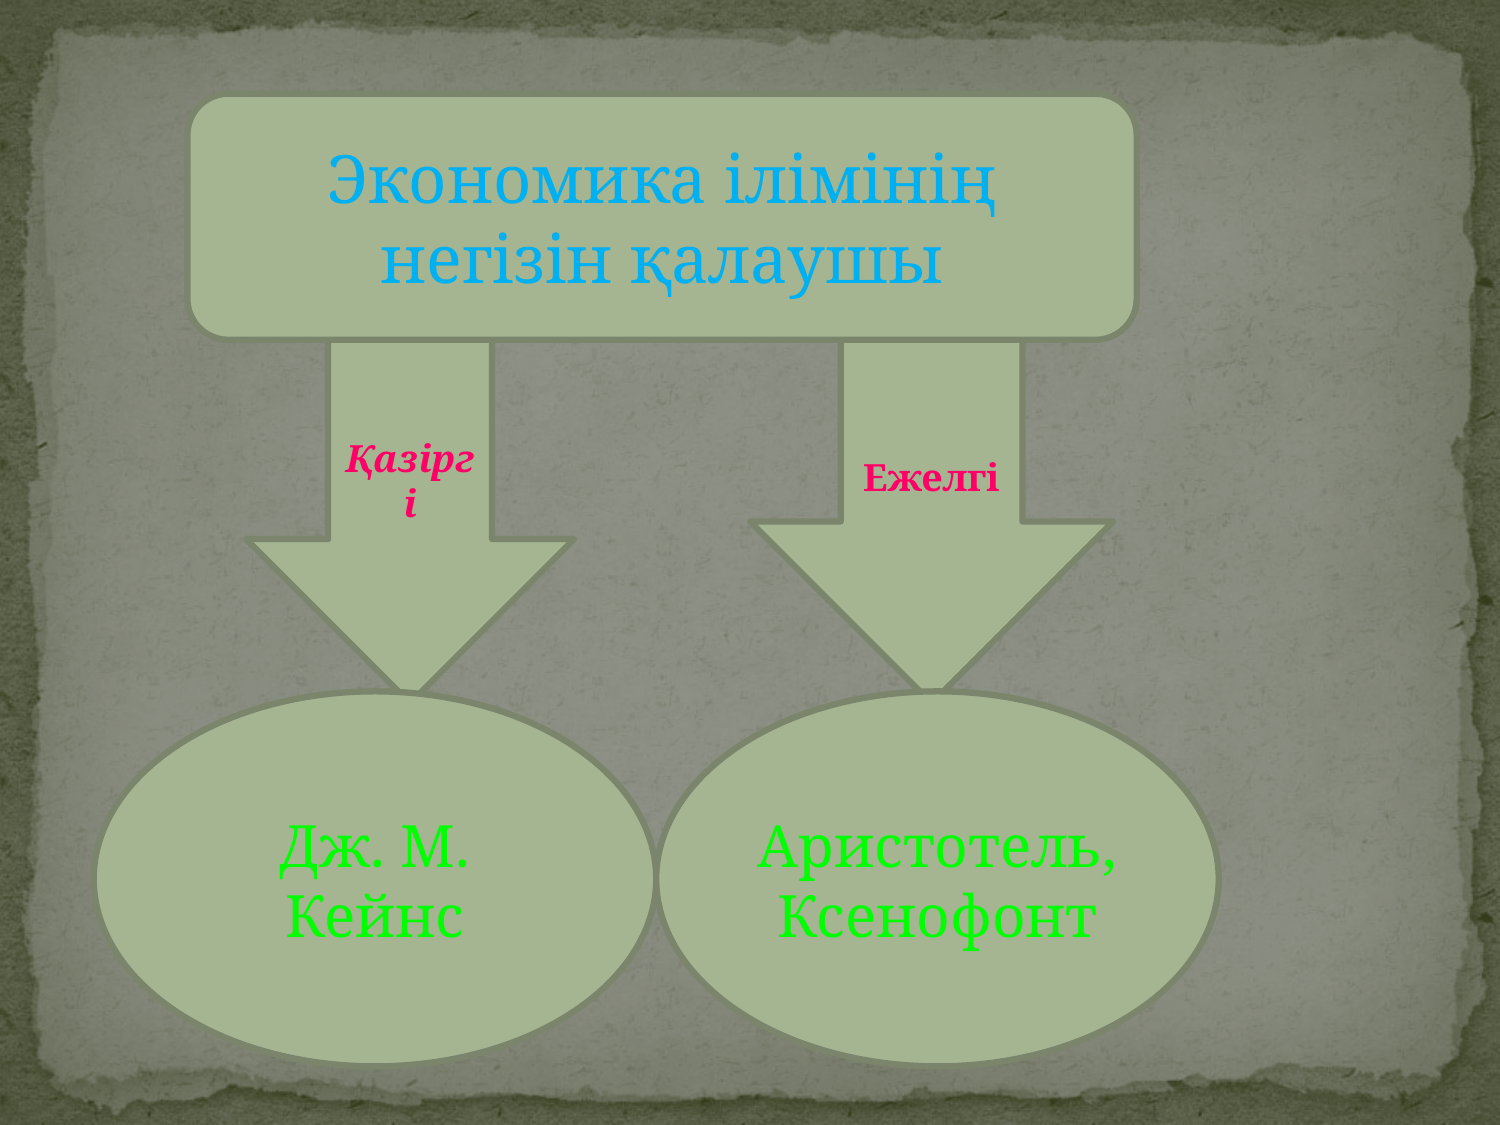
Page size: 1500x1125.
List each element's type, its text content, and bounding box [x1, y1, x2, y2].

text_box Экономика ілімінің негізін қалаушы [184, 90, 1140, 343]
text_box Қазіргі [243, 343, 578, 691]
text_box Ежелгі [747, 343, 1117, 688]
text_box Дж. М. Кейнс [90, 688, 656, 1070]
text_box Аристотель, Ксенофонт [653, 688, 1222, 1070]
